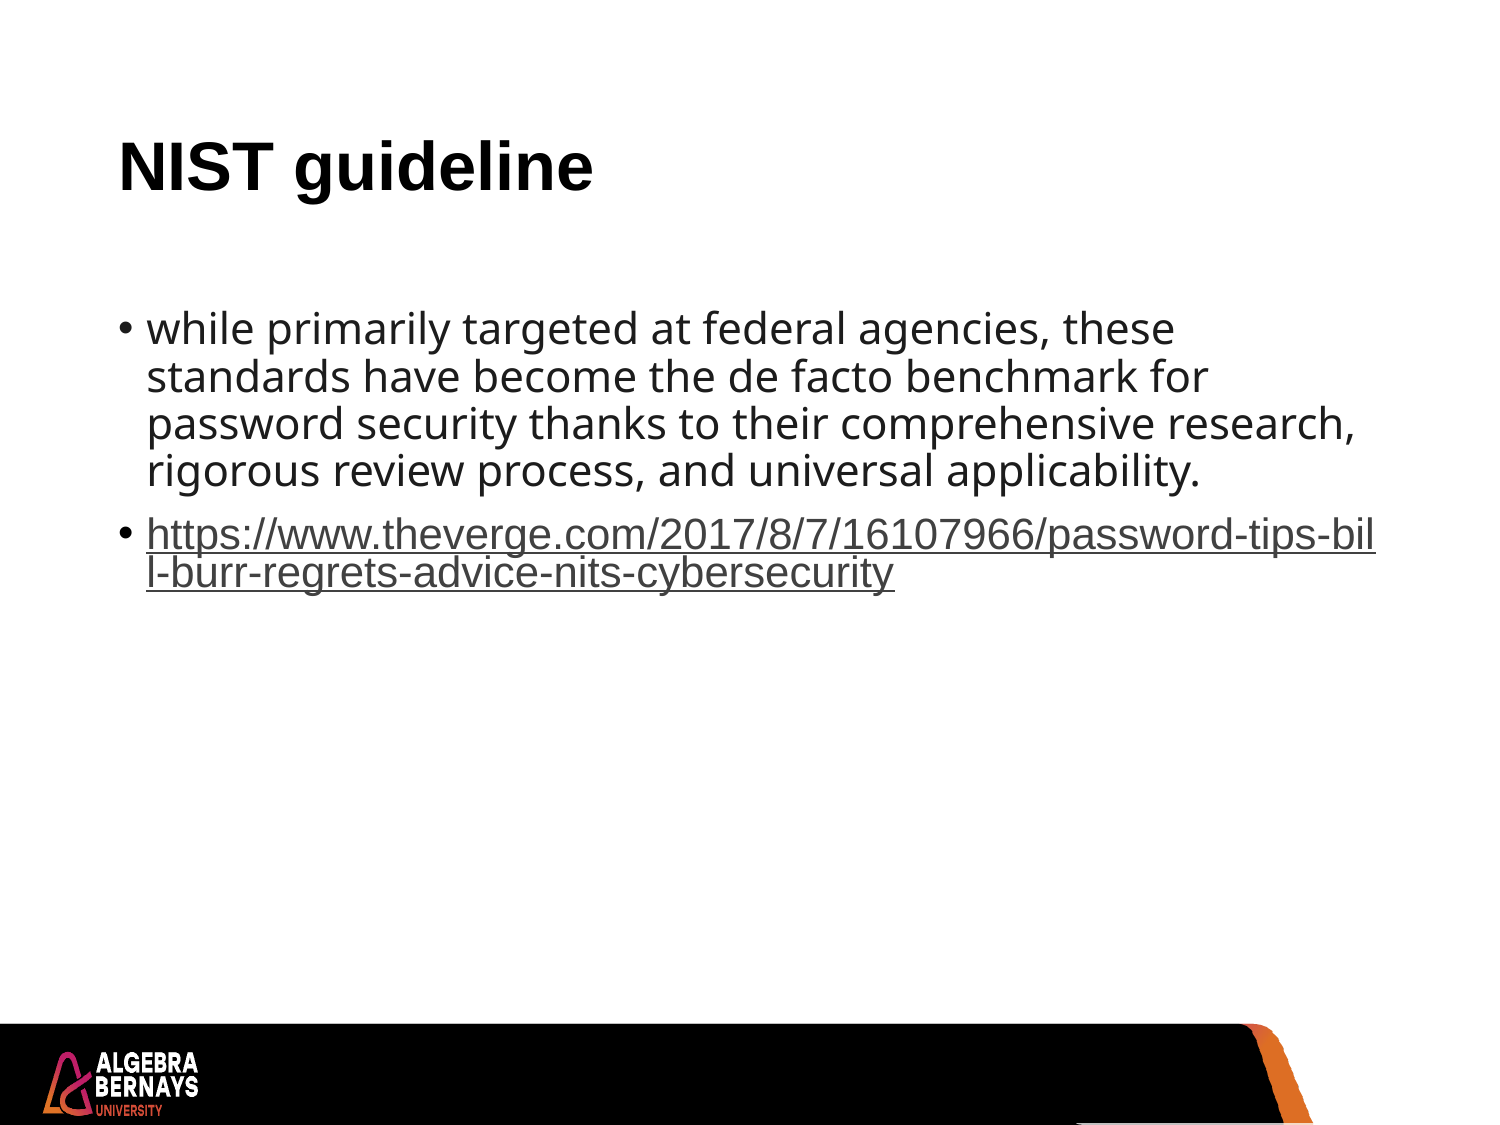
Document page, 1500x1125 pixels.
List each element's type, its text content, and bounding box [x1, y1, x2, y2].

list while primarily targeted at federal agencies, these standards have become the de facto benchmark for password security thanks to their comprehensive research, rigorous review process, and universal applicability. https://www.theverge.com/2017/8/7/16107966/password-tips-bill-burr-regrets-advice-nits-cybersecurity [103, 299, 1397, 1014]
picture [0, 1023, 1468, 1125]
title NIST guideline [103, 59, 1397, 278]
